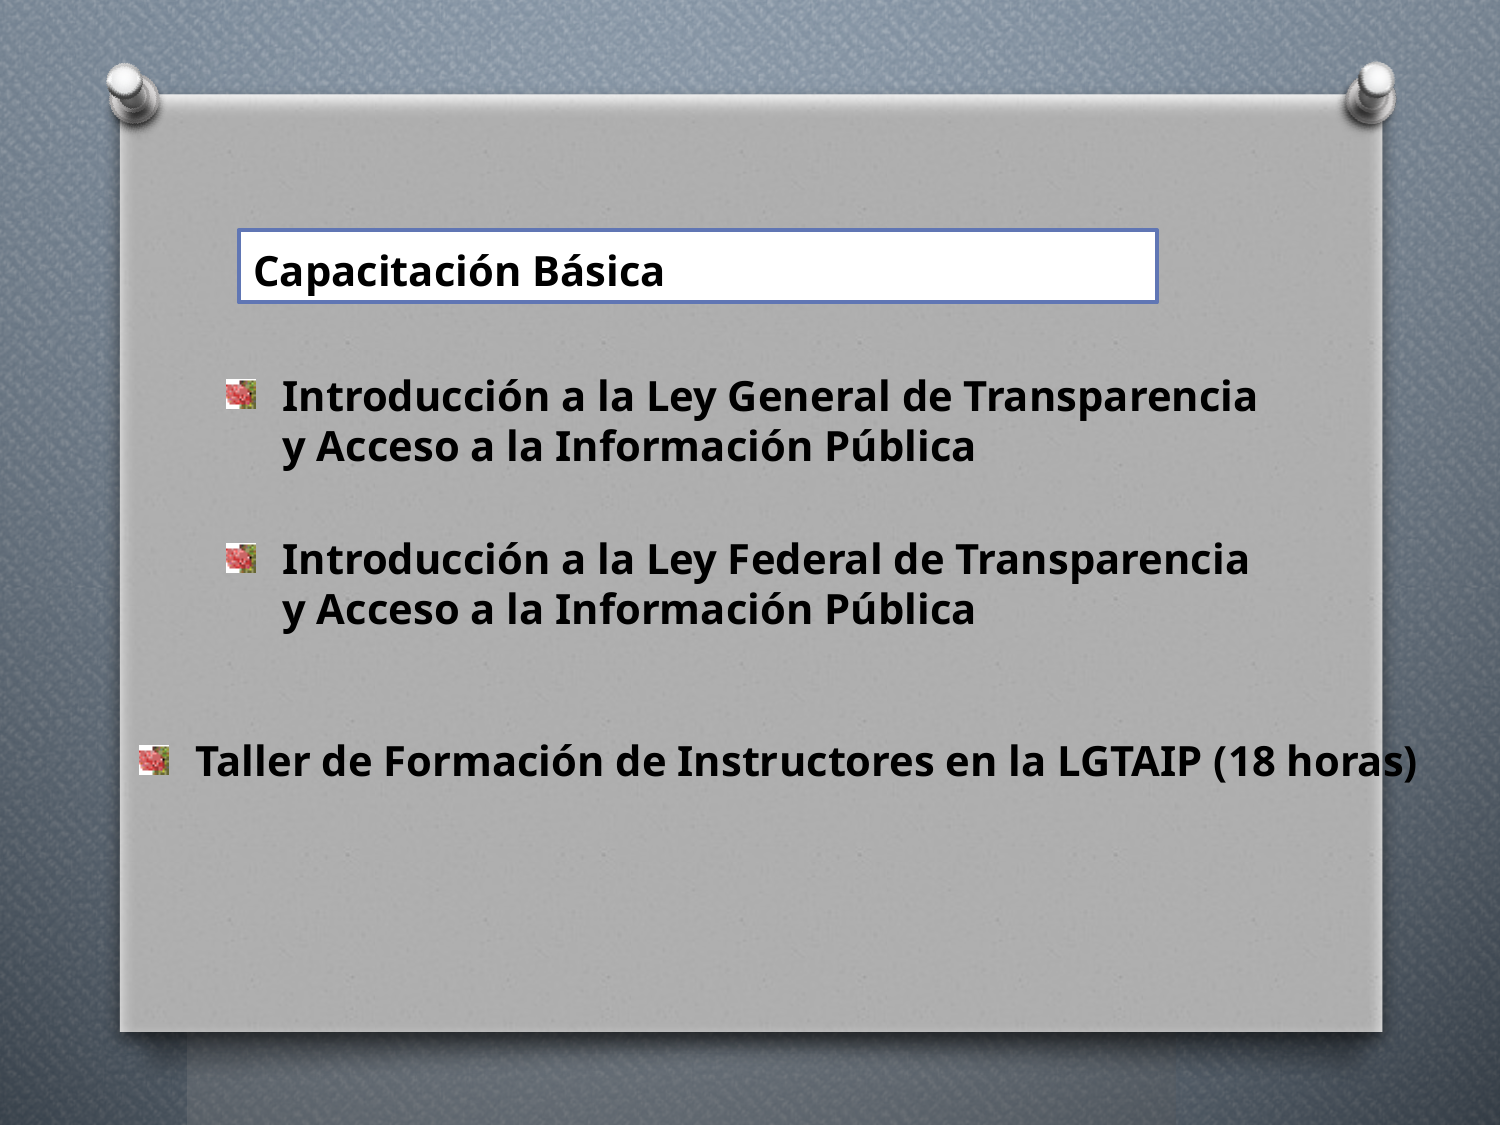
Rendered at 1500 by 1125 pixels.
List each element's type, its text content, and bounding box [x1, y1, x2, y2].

text_box Introducción a la Ley General de Transparencia y Acceso a la Información Pública [211, 361, 1275, 525]
picture [226, 379, 256, 409]
text_box Introducción a la Ley Federal de Transparencia y Acceso a la Información Pública [211, 525, 1275, 641]
picture [75, 29, 198, 153]
picture [139, 745, 169, 775]
picture [1317, 35, 1439, 156]
text_box Capacitación Básica [237, 228, 1159, 304]
text_box Taller de Formación de Instructores en la LGTAIP (18 horas) [124, 727, 1434, 843]
picture [226, 543, 256, 573]
